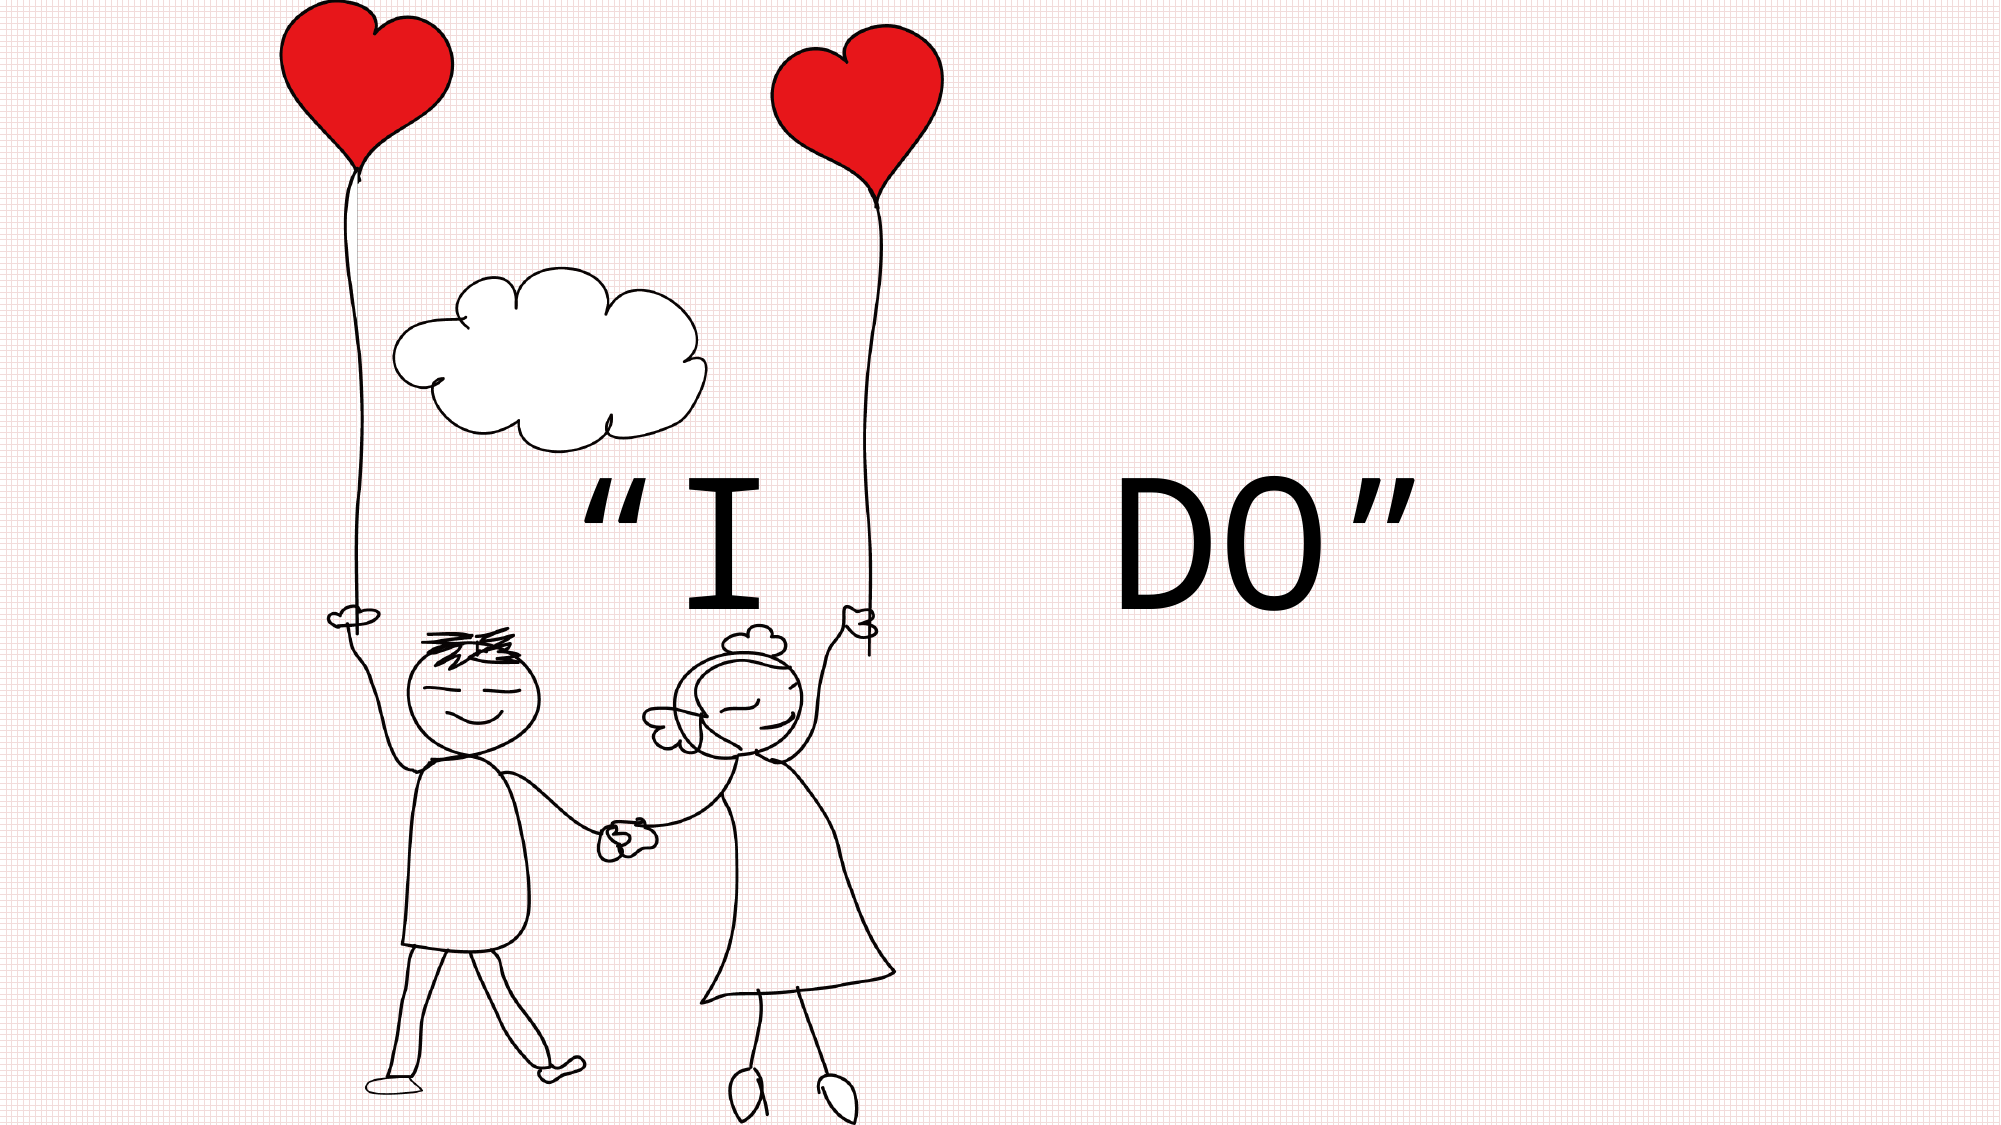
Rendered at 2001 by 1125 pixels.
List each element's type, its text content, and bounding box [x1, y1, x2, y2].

picture [279, 0, 944, 1125]
text_box “I DO” [944, 419, 1455, 654]
